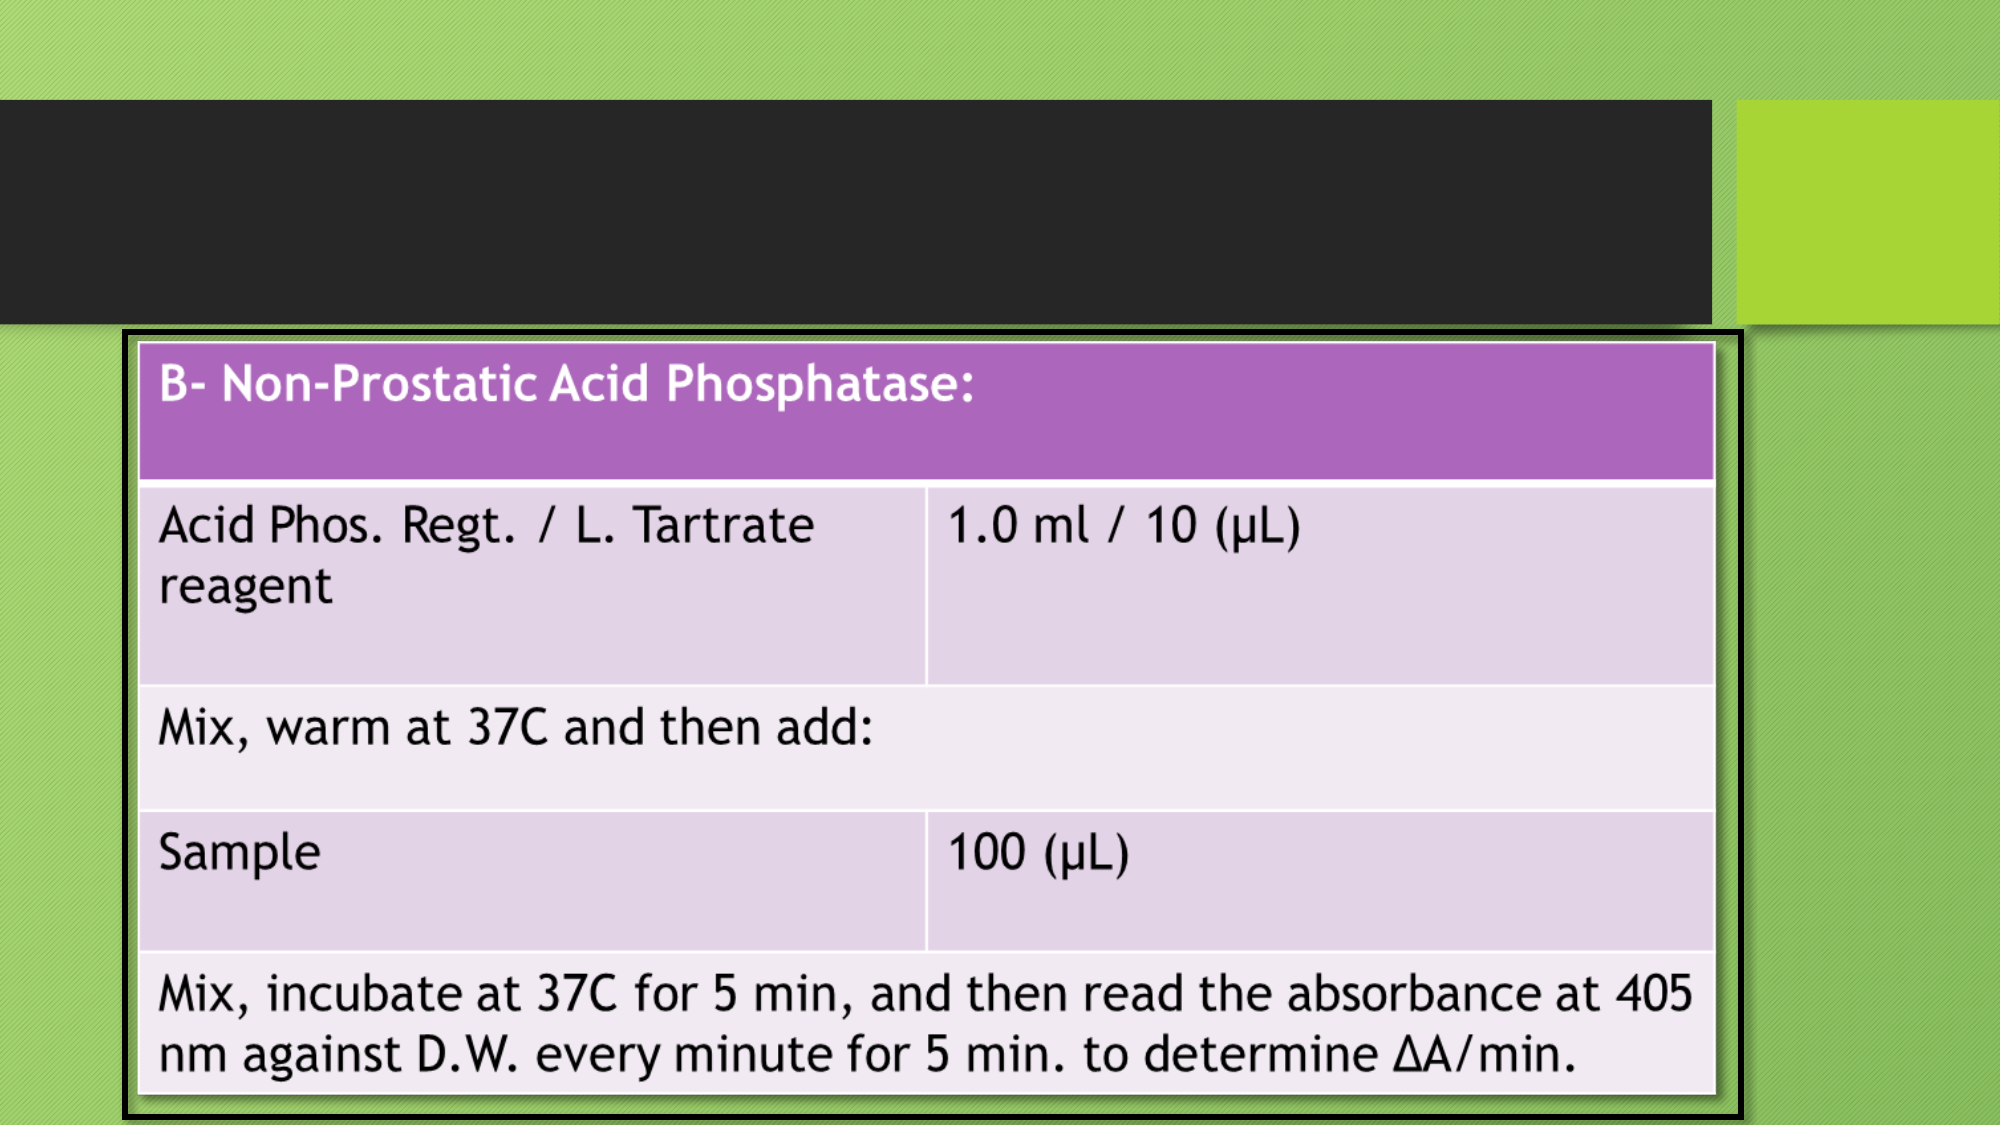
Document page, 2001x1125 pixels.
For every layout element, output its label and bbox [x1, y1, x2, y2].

picture [0, 325, 1713, 376]
picture [1736, 325, 2000, 347]
list [127, 334, 1738, 1114]
